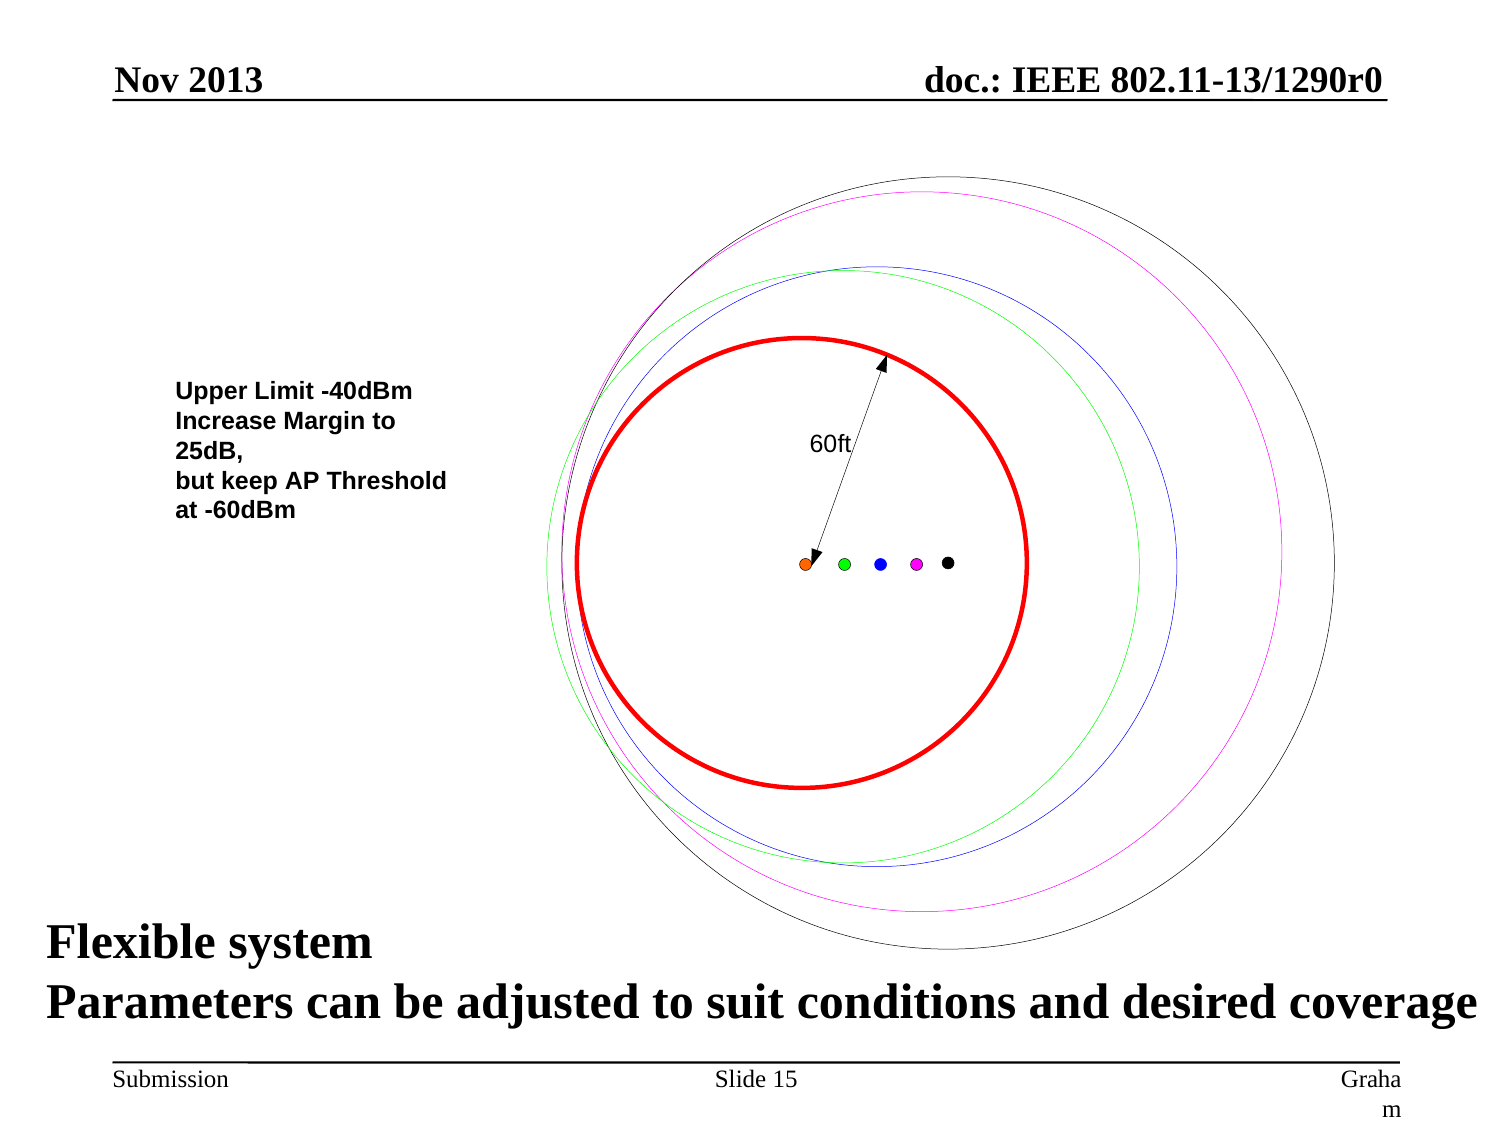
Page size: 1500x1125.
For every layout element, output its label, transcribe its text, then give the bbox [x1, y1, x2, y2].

slide_number Slide 15 [712, 1061, 800, 1093]
picture [172, 173, 1338, 952]
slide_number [114, 54, 286, 101]
text_box Flexible system Parameters can be adjusted to suit conditions and desired coverage [31, 901, 1494, 1036]
footer Graham Smith, DSP Group [1324, 1061, 1402, 1093]
